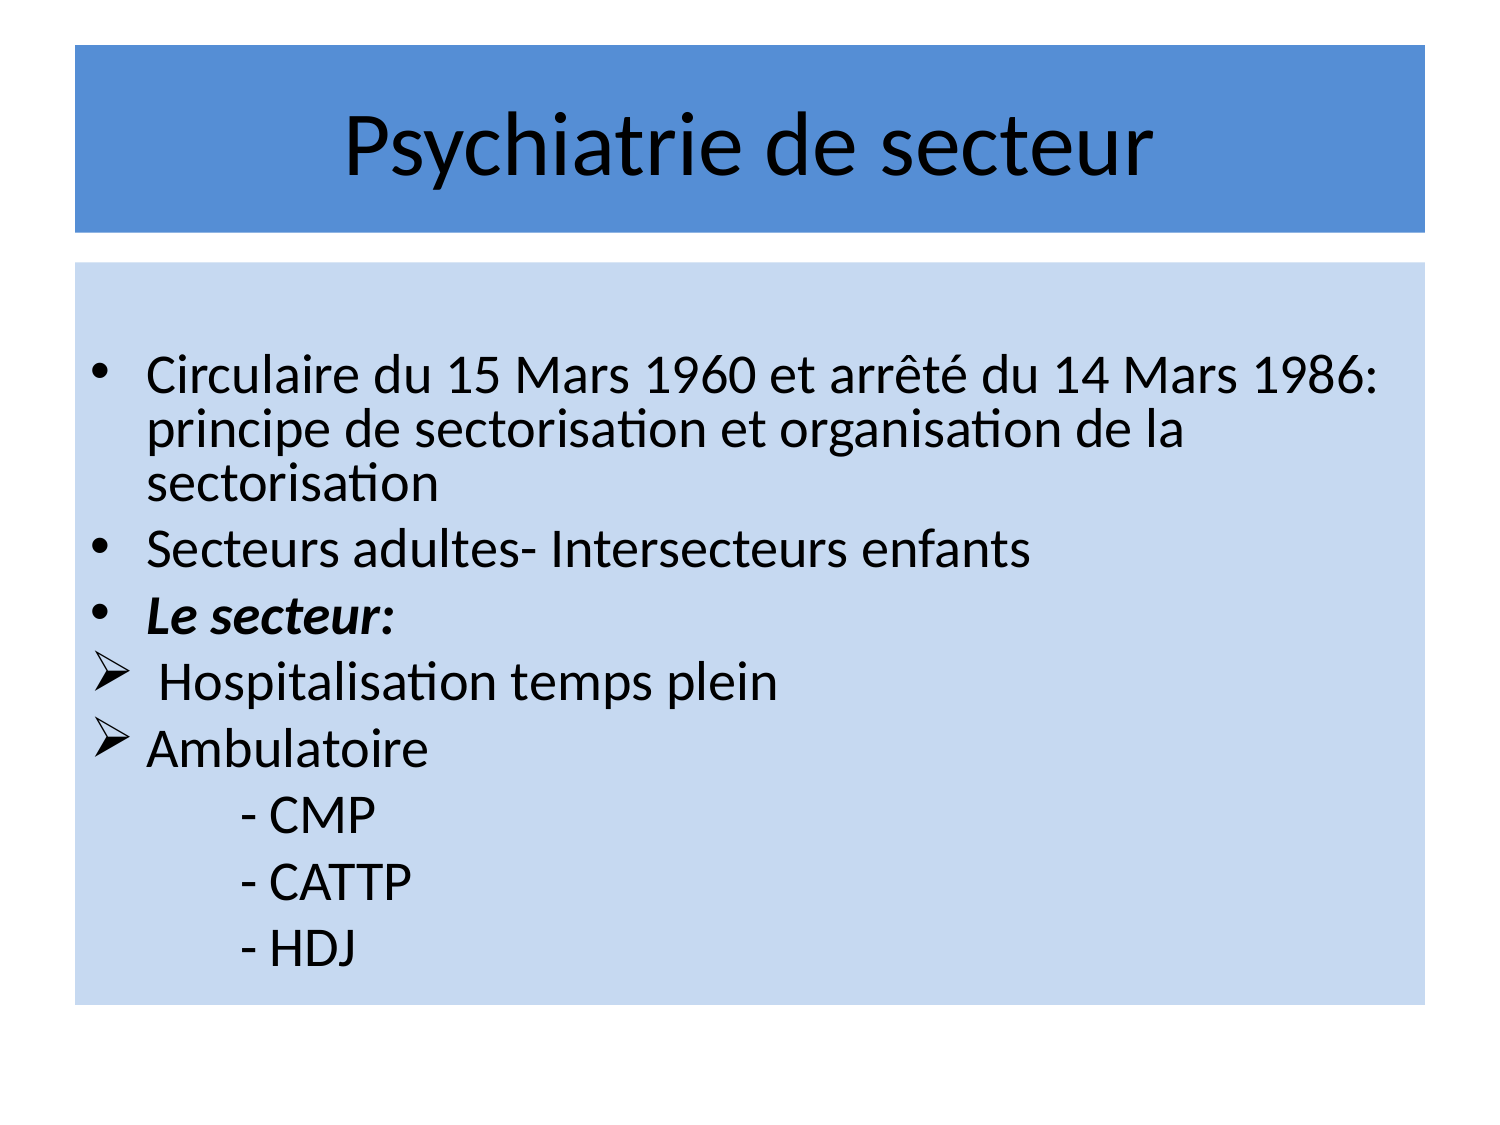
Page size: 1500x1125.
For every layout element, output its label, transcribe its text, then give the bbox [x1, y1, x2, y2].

title Psychiatrie de secteur [75, 45, 1425, 233]
list Circulaire du 15 Mars 1960 et arrêté du 14 Mars 1986: principe de sectorisation et organisation de la sectorisation Secteurs adultes- Intersecteurs enfants Le secteur: Hospitalisation temps plein Ambulatoire - CMP - CATTP - HDJ [75, 262, 1425, 1005]
